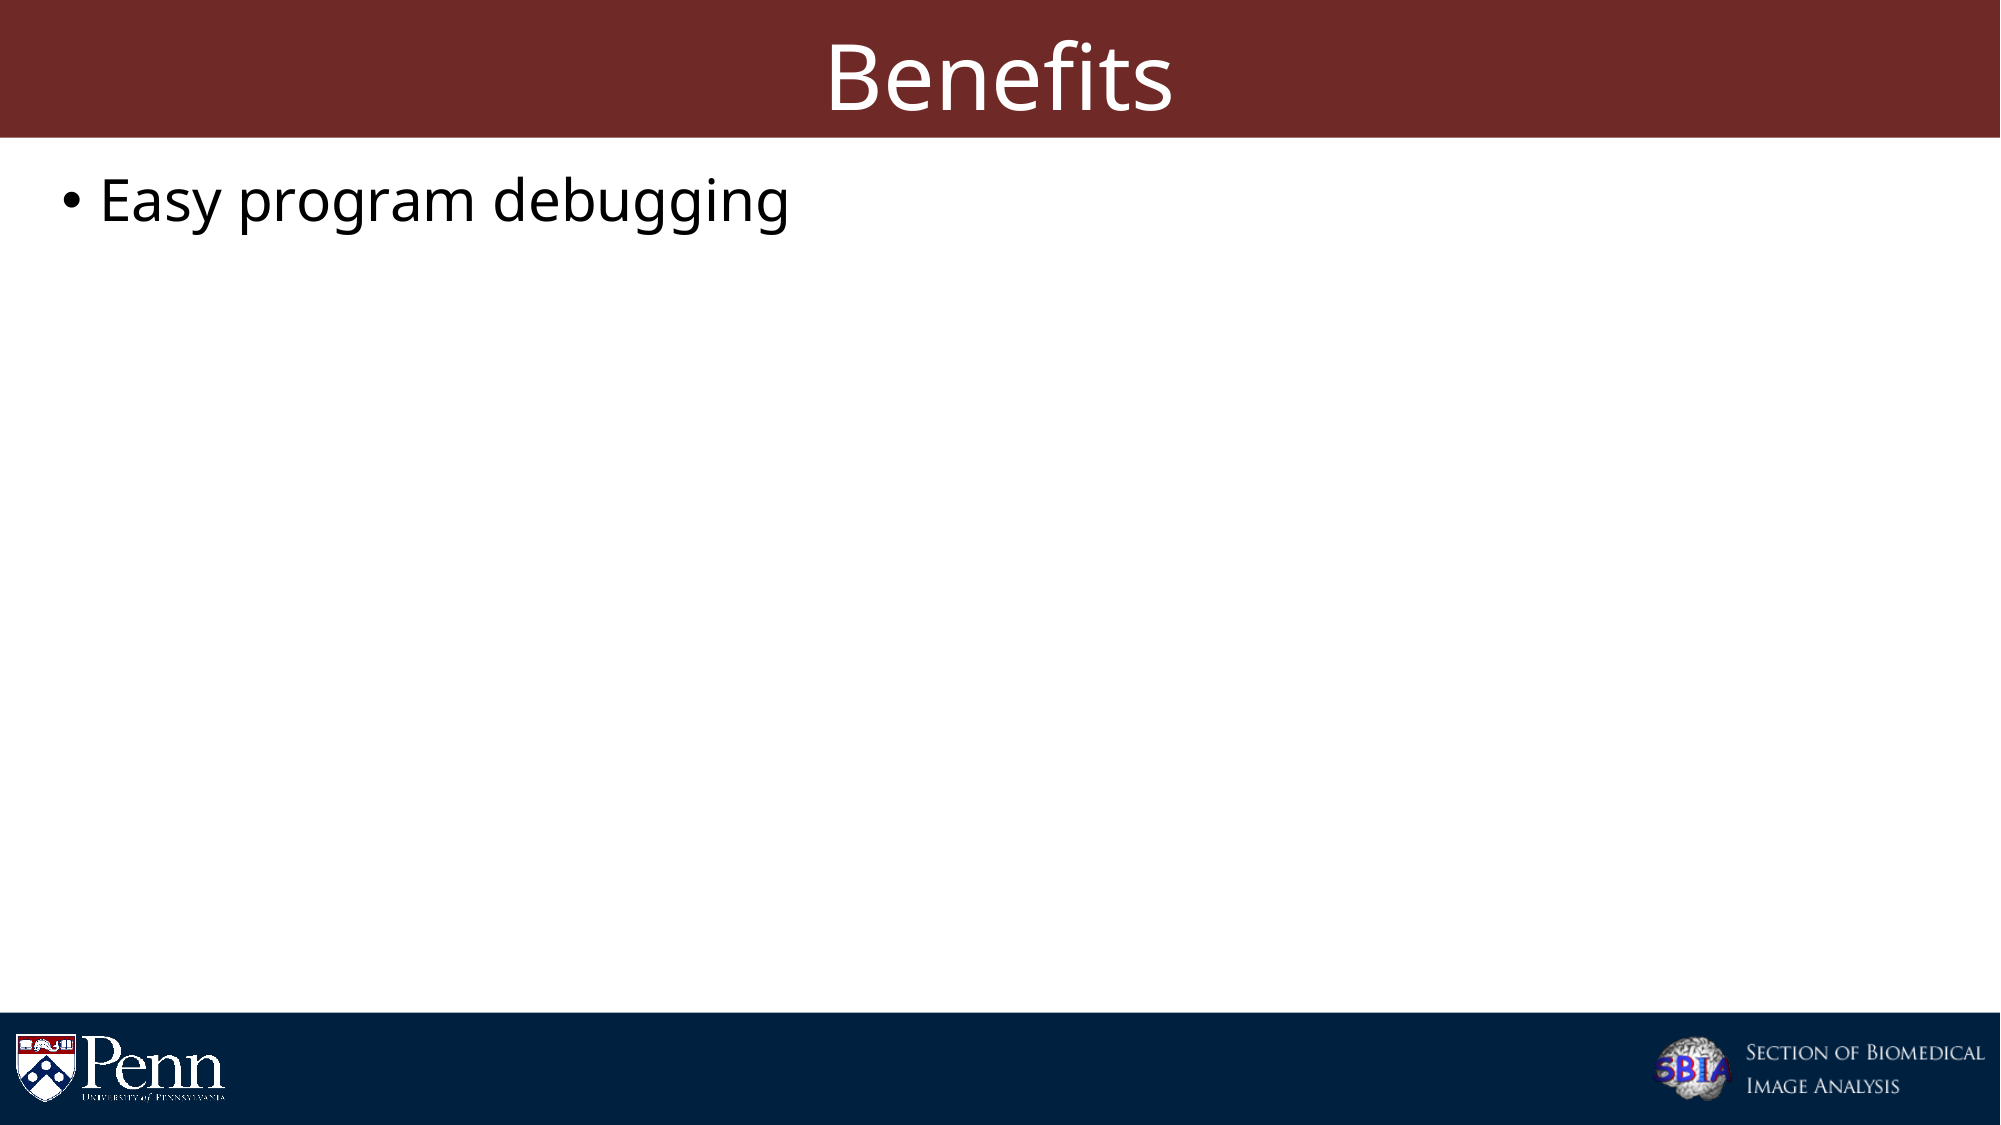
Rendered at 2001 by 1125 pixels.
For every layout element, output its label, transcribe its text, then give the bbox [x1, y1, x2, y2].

list Easy program debugging [46, 164, 1954, 988]
title Benefits [46, 0, 1954, 138]
picture [1652, 1035, 1985, 1102]
picture [16, 1034, 225, 1103]
